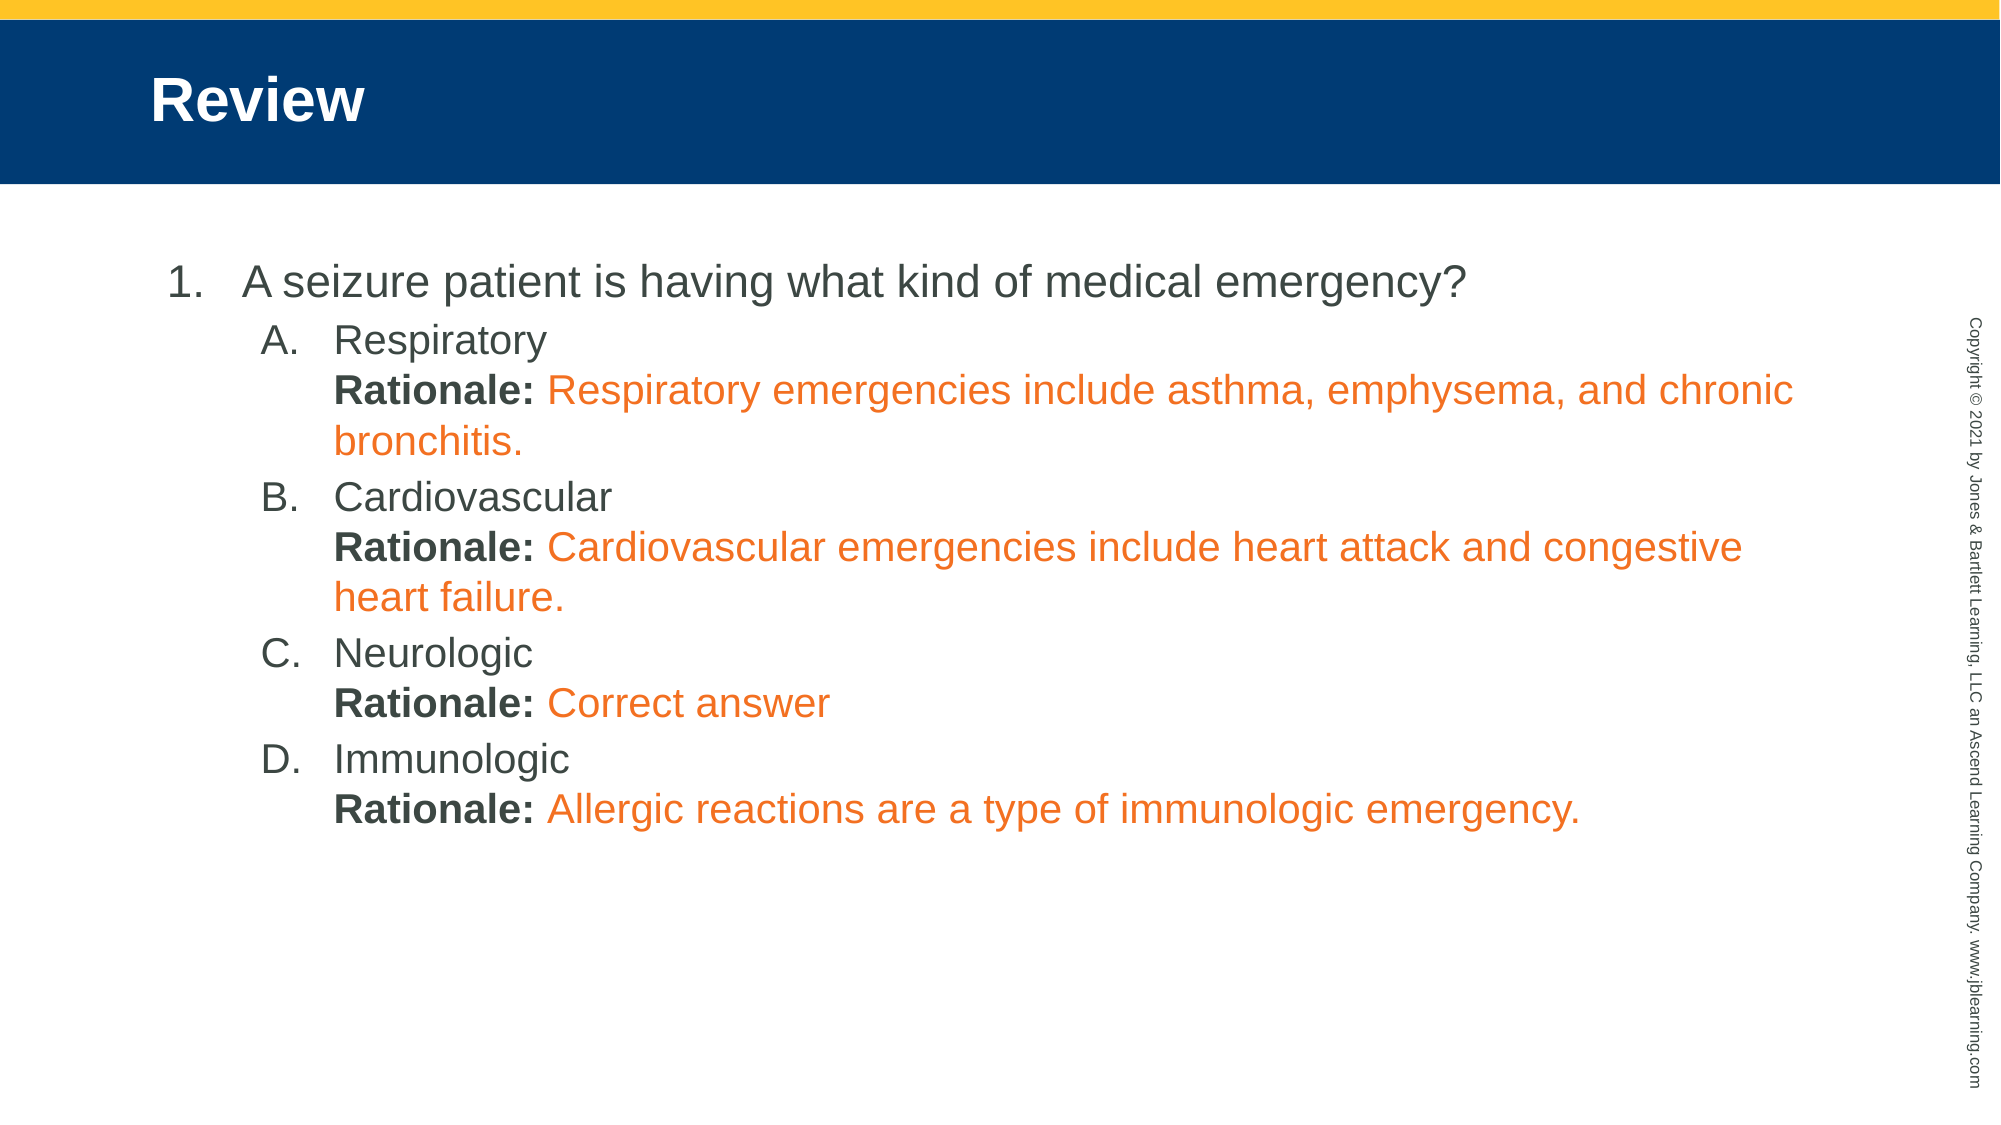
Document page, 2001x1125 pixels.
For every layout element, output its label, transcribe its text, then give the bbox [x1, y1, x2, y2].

list A seizure patient is having what kind of medical emergency? Respiratory Rationale: Respiratory emergencies include asthma, emphysema, and chronic bronchitis. Cardiovascular Rationale: Cardiovascular emergencies include heart attack and congestive heart failure. Neurologic Rationale: Correct answer Immunologic Rationale: Allergic reactions are a type of immunologic emergency. [151, 244, 1840, 1016]
title Review [0, 19, 2000, 185]
